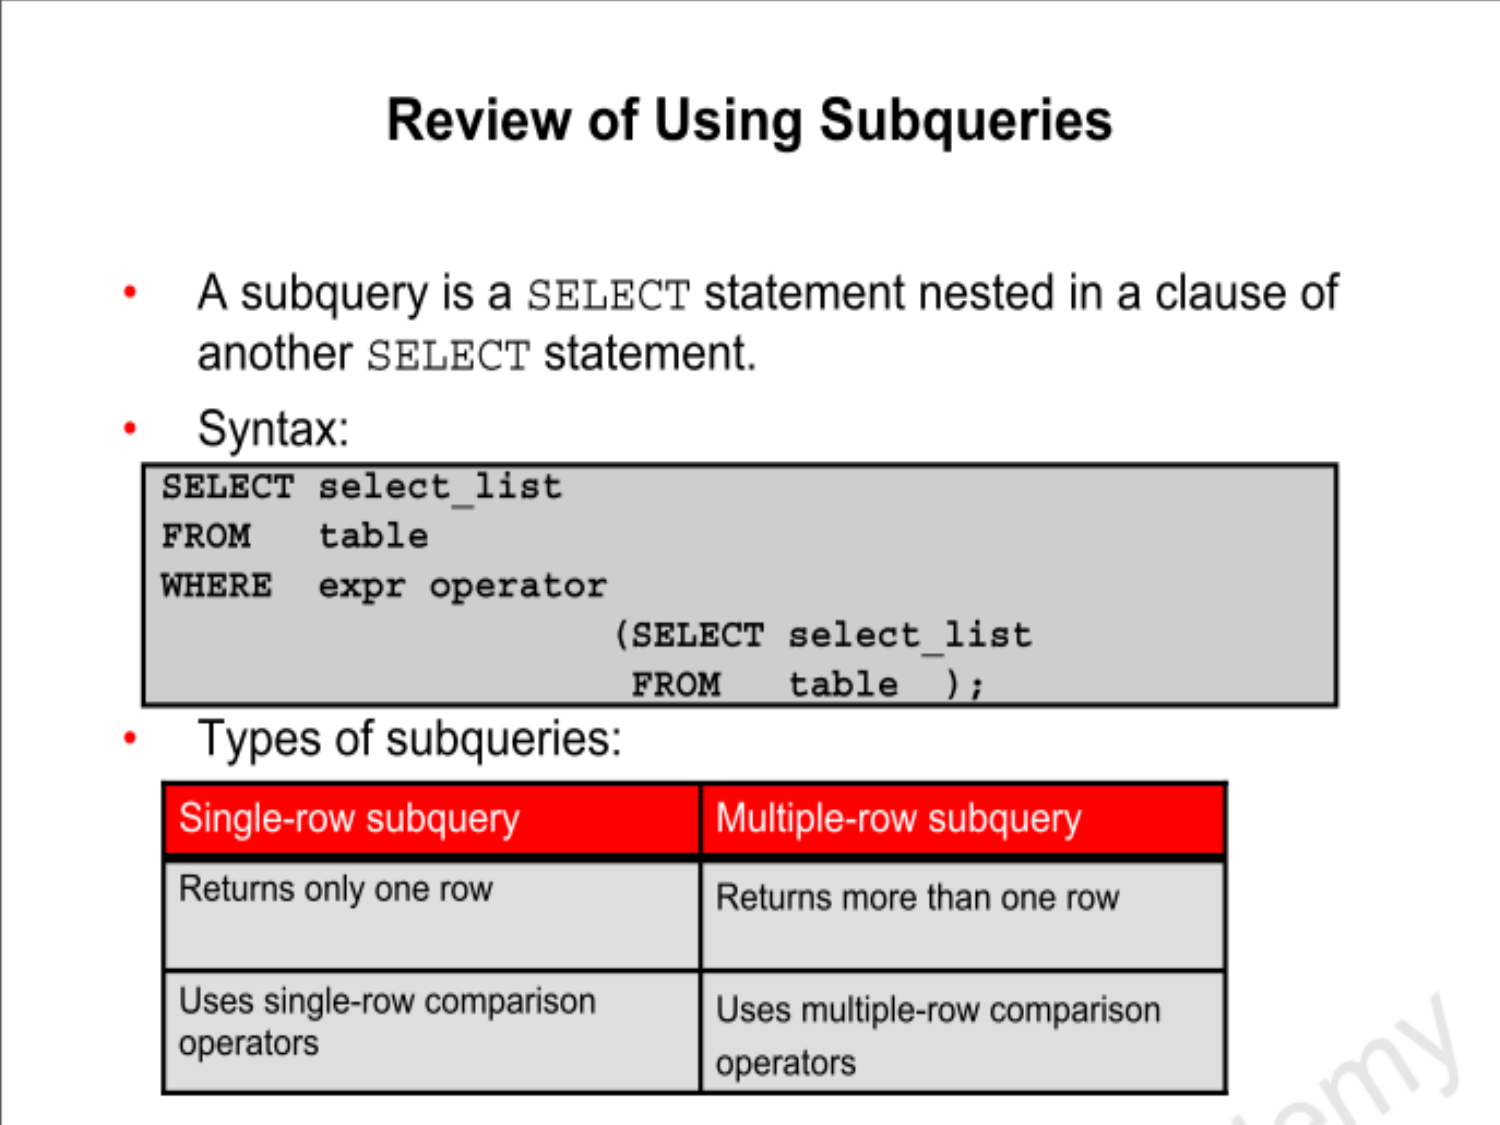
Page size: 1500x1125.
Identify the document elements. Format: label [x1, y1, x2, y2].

list [0, 0, 1500, 1125]
